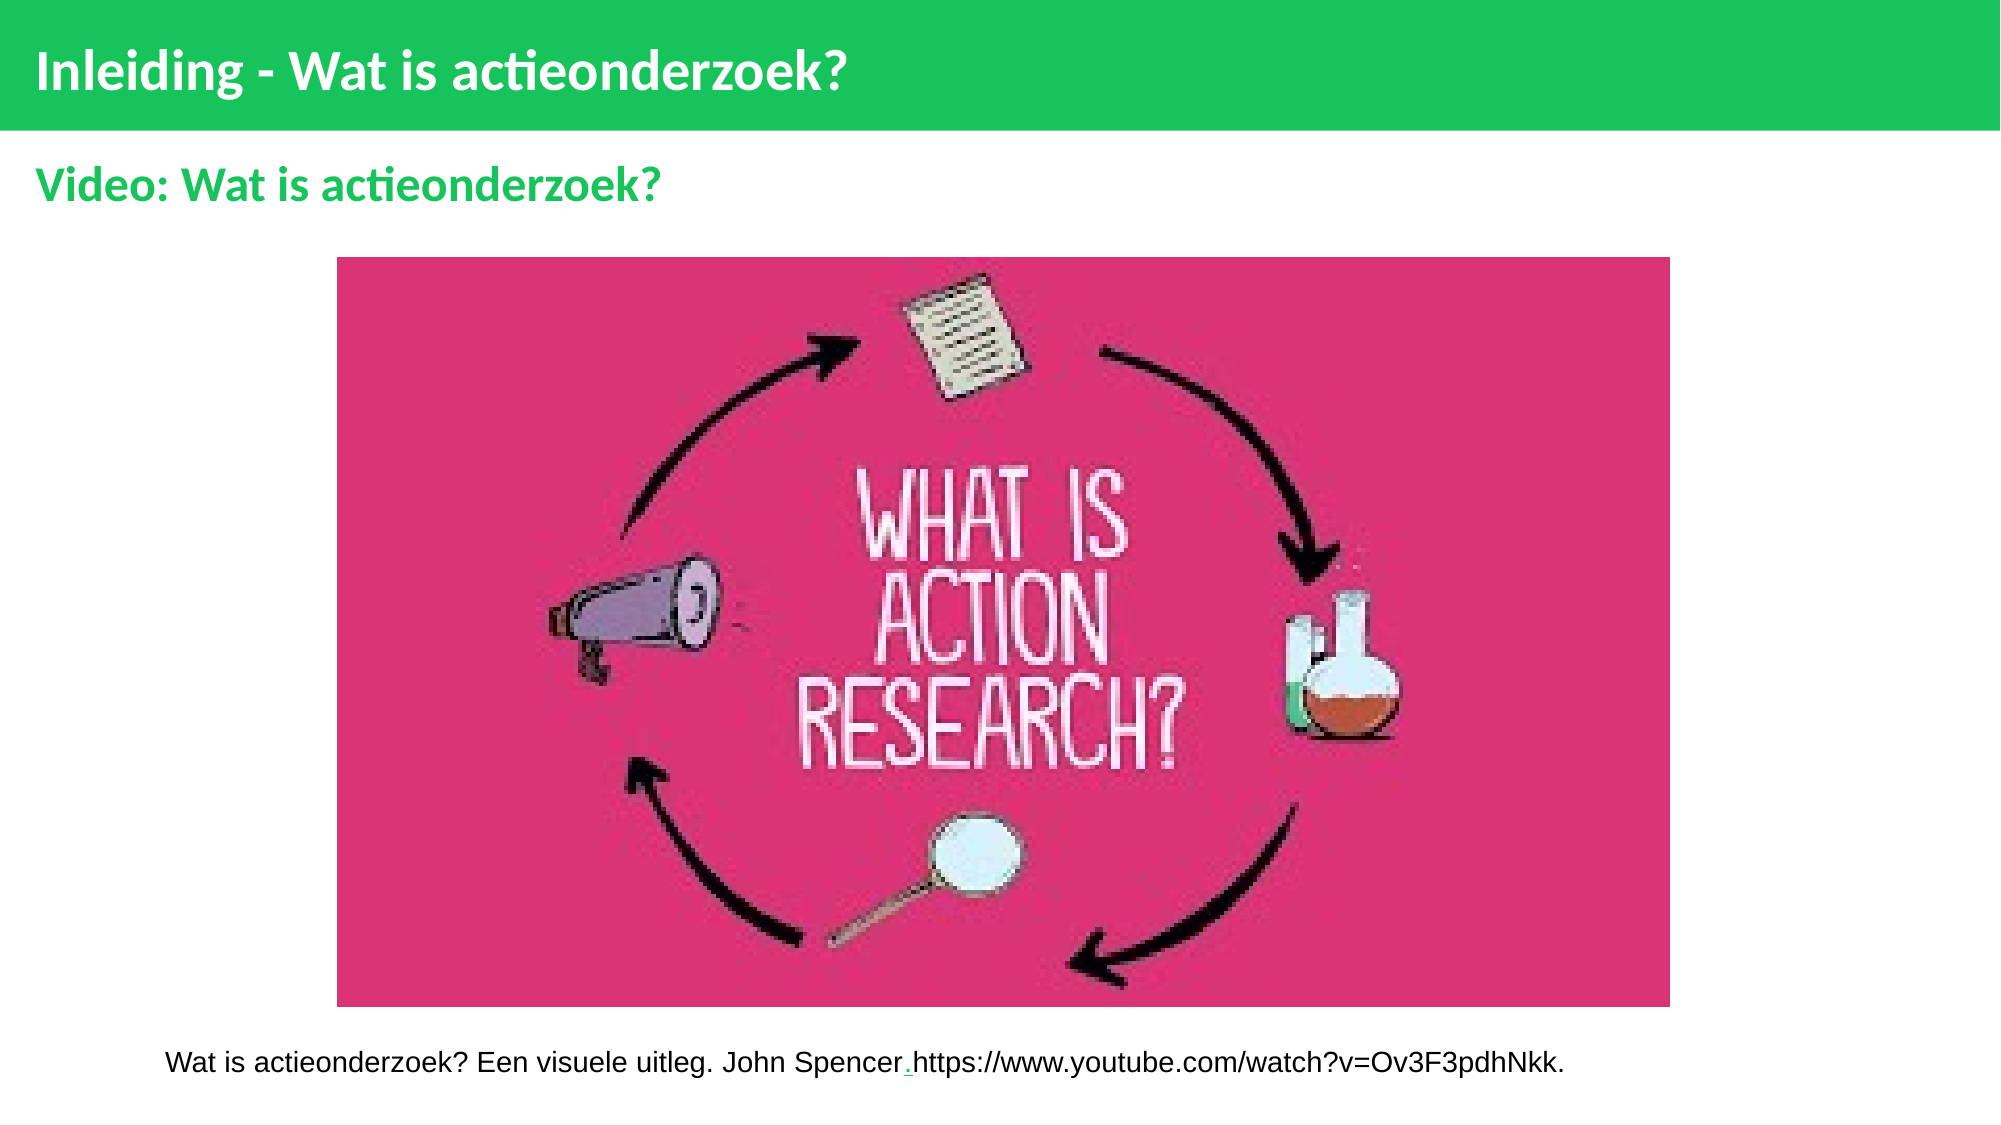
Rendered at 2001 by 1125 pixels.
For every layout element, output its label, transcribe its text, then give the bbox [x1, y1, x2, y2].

list Video: Wat is actieonderzoek? [20, 140, 1980, 231]
text_box Wat is actieonderzoek? Een visuele uitleg. John Spencer.https://www.youtube.com/watch?v=Ov3F3pdhNkk. [150, 1028, 1846, 1125]
title Inleiding - Wat is actieonderzoek? [20, 12, 1980, 131]
picture [337, 256, 1670, 1007]
